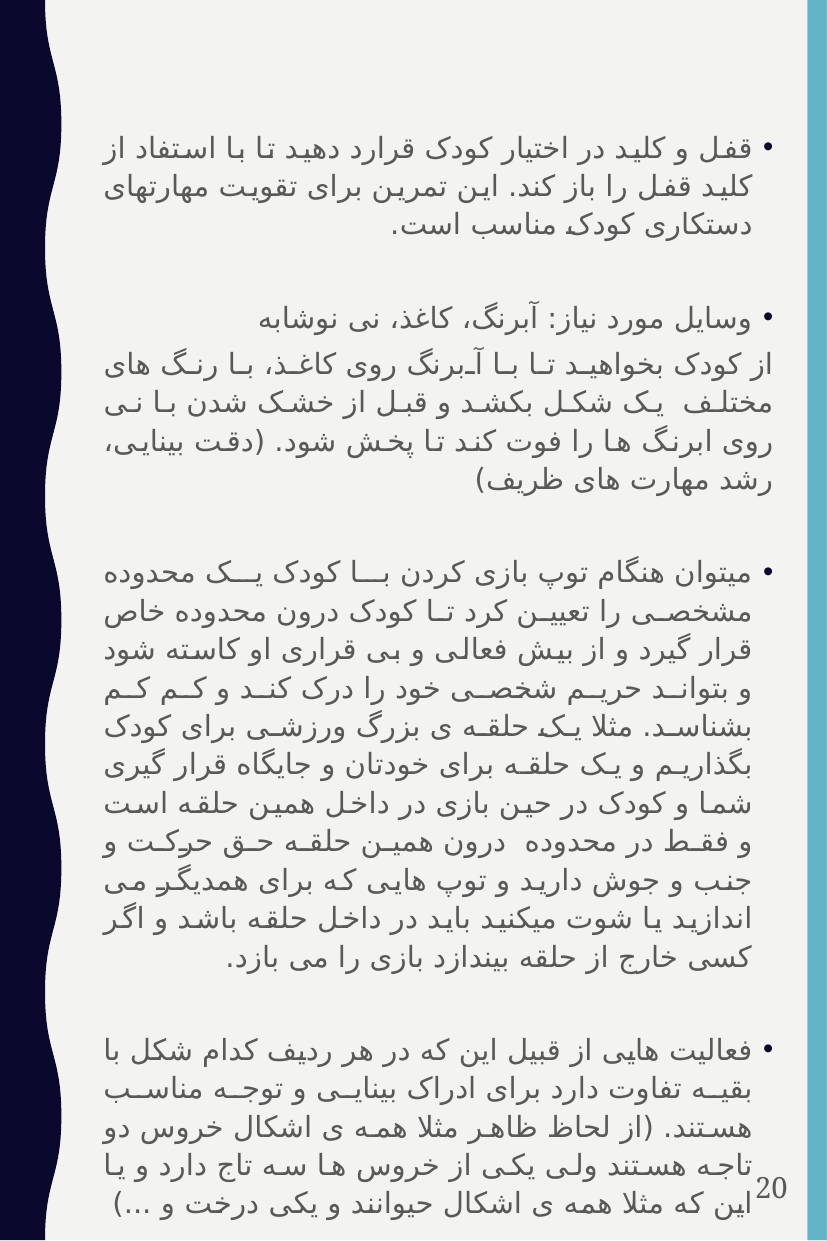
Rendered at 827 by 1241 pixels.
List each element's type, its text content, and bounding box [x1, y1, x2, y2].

slide_number 20 [725, 1157, 803, 1217]
list قفل و کلید در اختیار کودک قرارد دهید تا با استفاد از کلید قفل را باز کند. این تمرین برای تقویت مهارتهای دستکاری کودک مناسب است. وسایل مورد نیاز: آبرنگ، کاغذ، نی نوشابه از کودک بخواهید تا با آبرنگ روی کاغذ، با رنگ های مختلف یک شکل بکشد و قبل از خشک شدن با نی روی ابرنگ ها را فوت کند تا پخش شود. (دقت بینایی، رشد مهارت های ظریف) میتوان هنگام توپ بازی کردن با کودک یک محدوده مشخصی را تعیین کرد تا کودک درون محدوده خاص قرار گیرد و از بیش فعالی و بی قراری او کاسته شود و بتواند حریم شخصی خود را درک کند و کم کم بشناسد. مثلا یک حلقه ی بزرگ ورزشی برای کودک بگذاریم و یک حلقه برای خودتان و جایگاه قرار گیری شما و کودک در حین بازی در داخل همین حلقه است و فقط در محدوده درون همین حلقه حق حرکت و جنب و جوش دارید و توپ هایی که برای همدیگر می اندازید یا شوت میکنید باید در داخل حلقه باشد و اگر کسی خارج از حلقه بیندازد بازی را می بازد. فعالیت هایی از قبیل این که در هر ردیف کدام شکل با بقیه تفاوت دارد برای ادراک بینایی و توجه مناسب هستند. (از لحاظ ظاهر مثلا همه ی اشکال خروس دو تاجه هستند ولی یکی از خروس ها سه تاج دارد و یا این که مثلا همه ی اشکال حیوانند و یکی درخت و ...) [88, 118, 789, 708]
